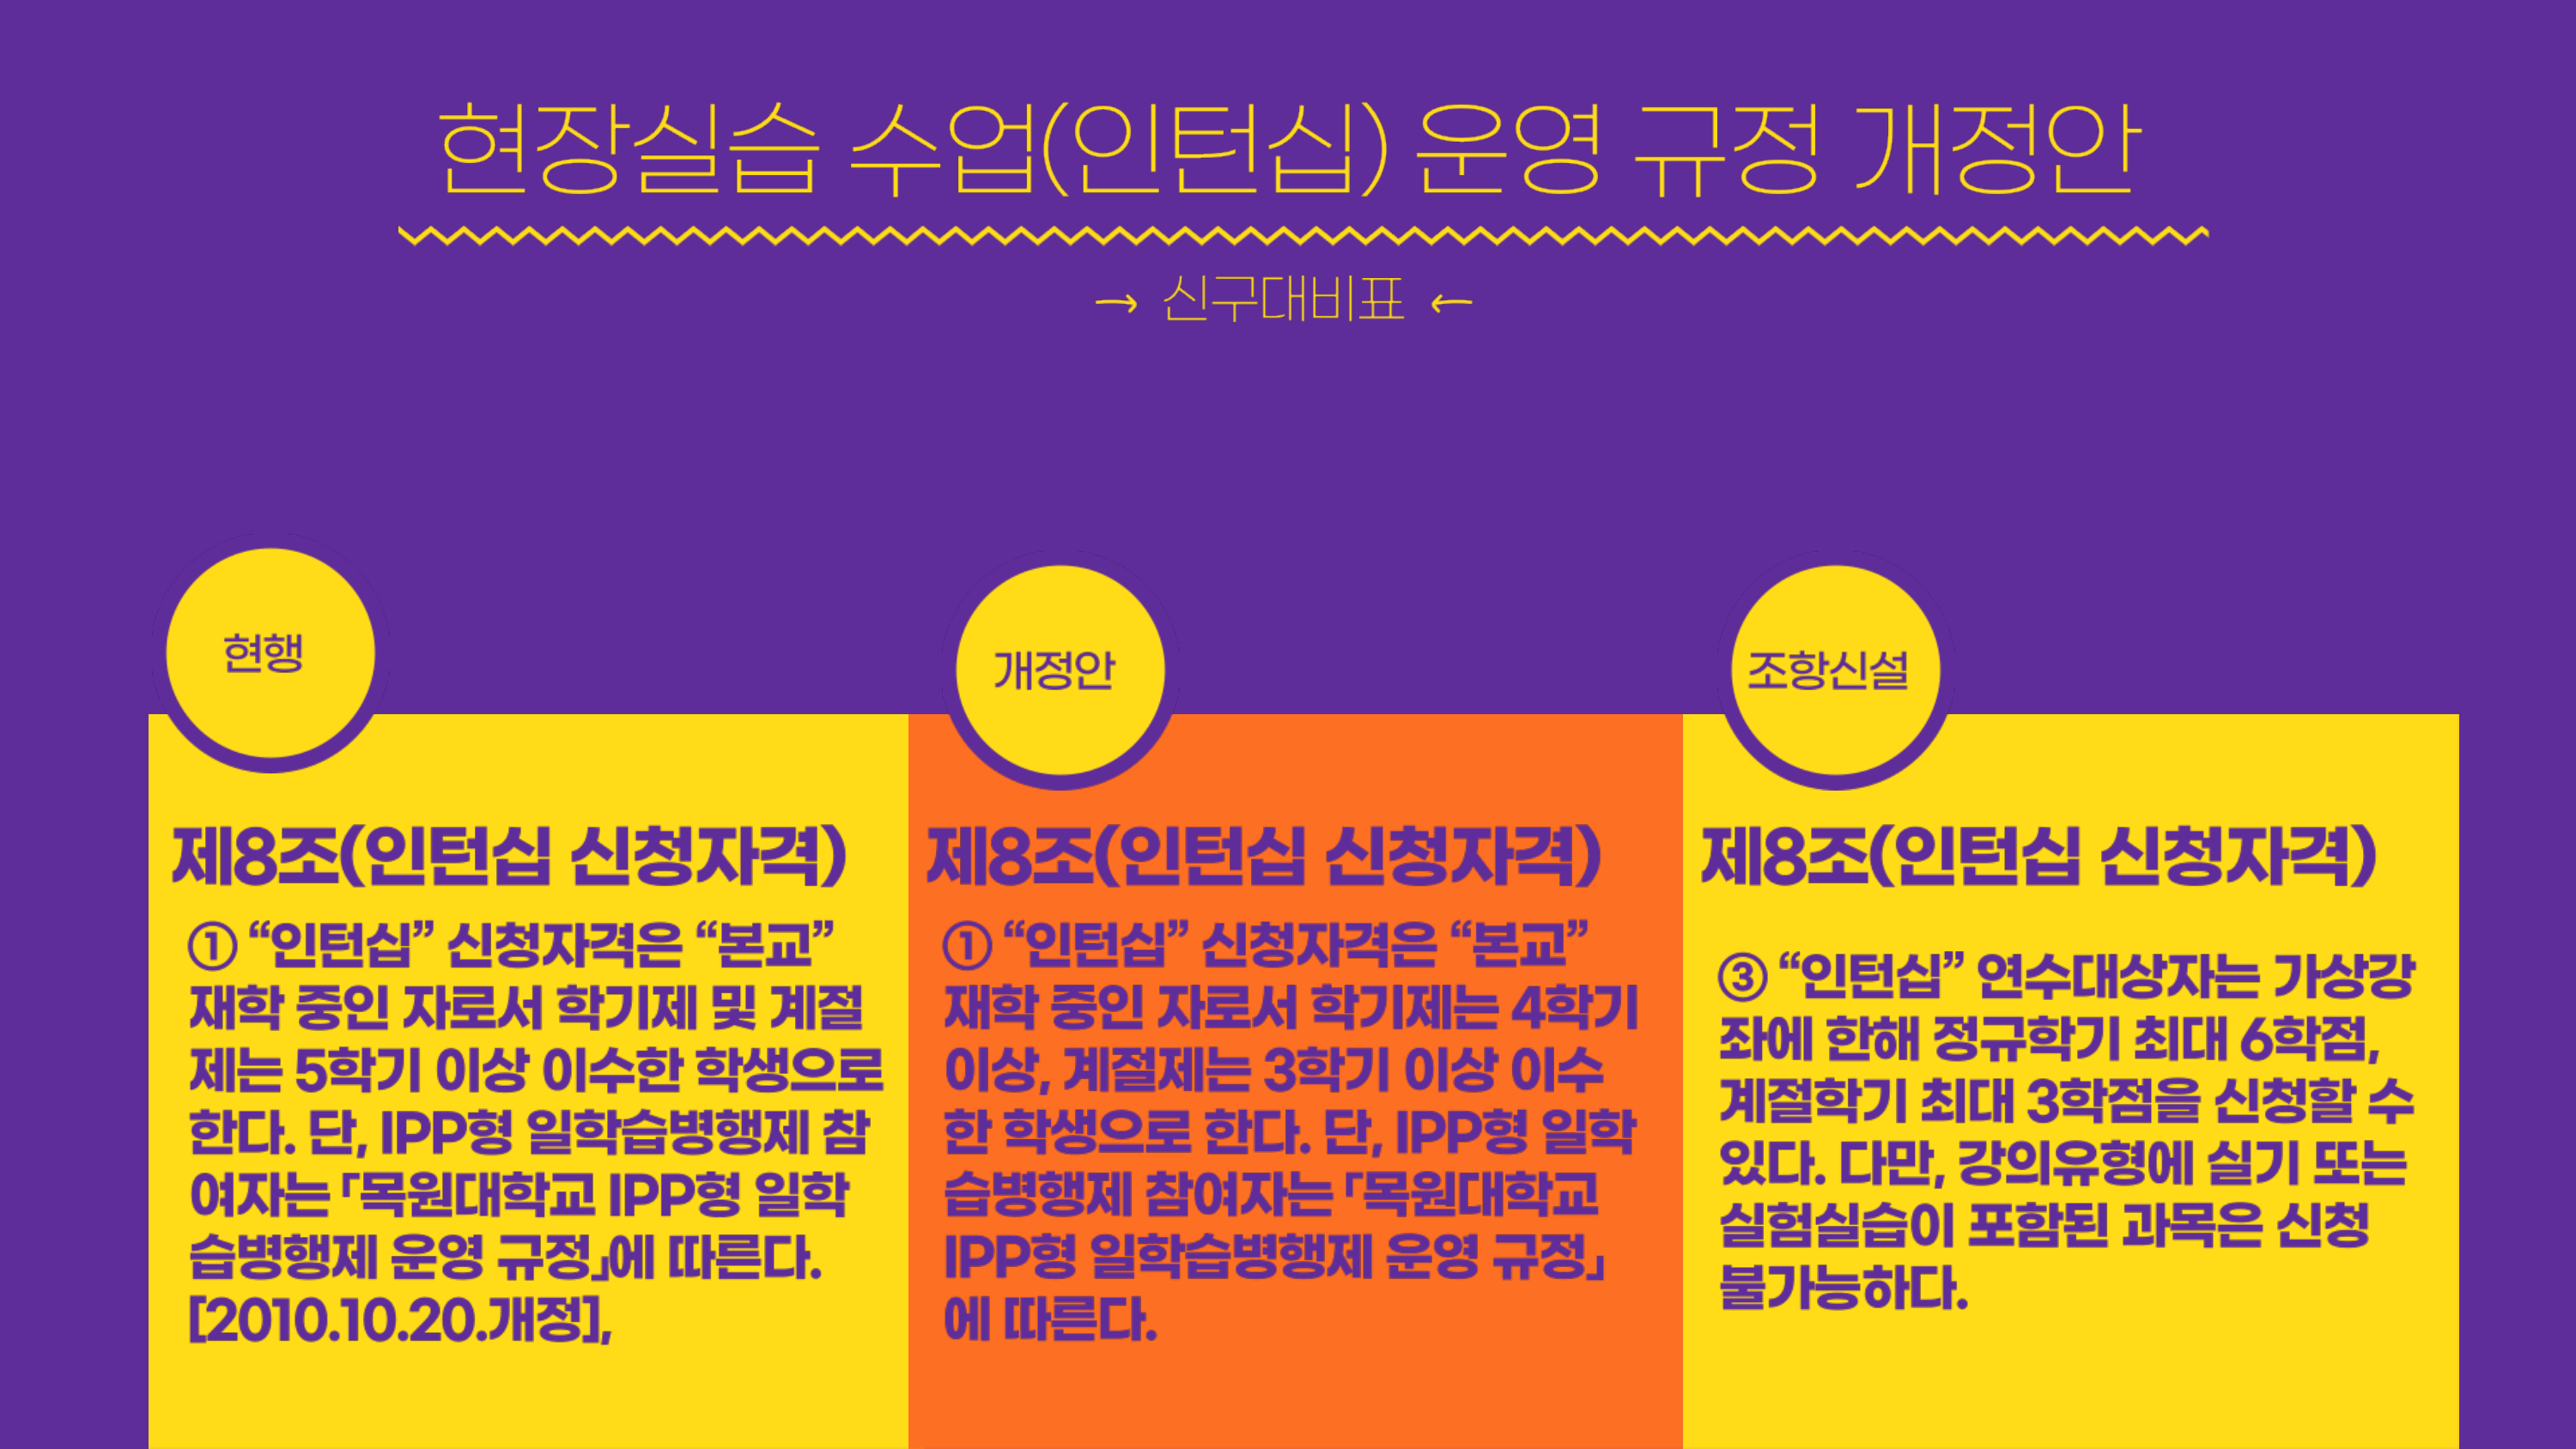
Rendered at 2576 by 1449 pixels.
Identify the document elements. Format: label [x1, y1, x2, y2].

text_box [149, 533, 2459, 1449]
text_box [1417, 267, 1486, 337]
text_box [1082, 267, 1152, 337]
picture [399, 70, 2208, 225]
text_box [398, 225, 2209, 246]
picture [923, 259, 1437, 348]
